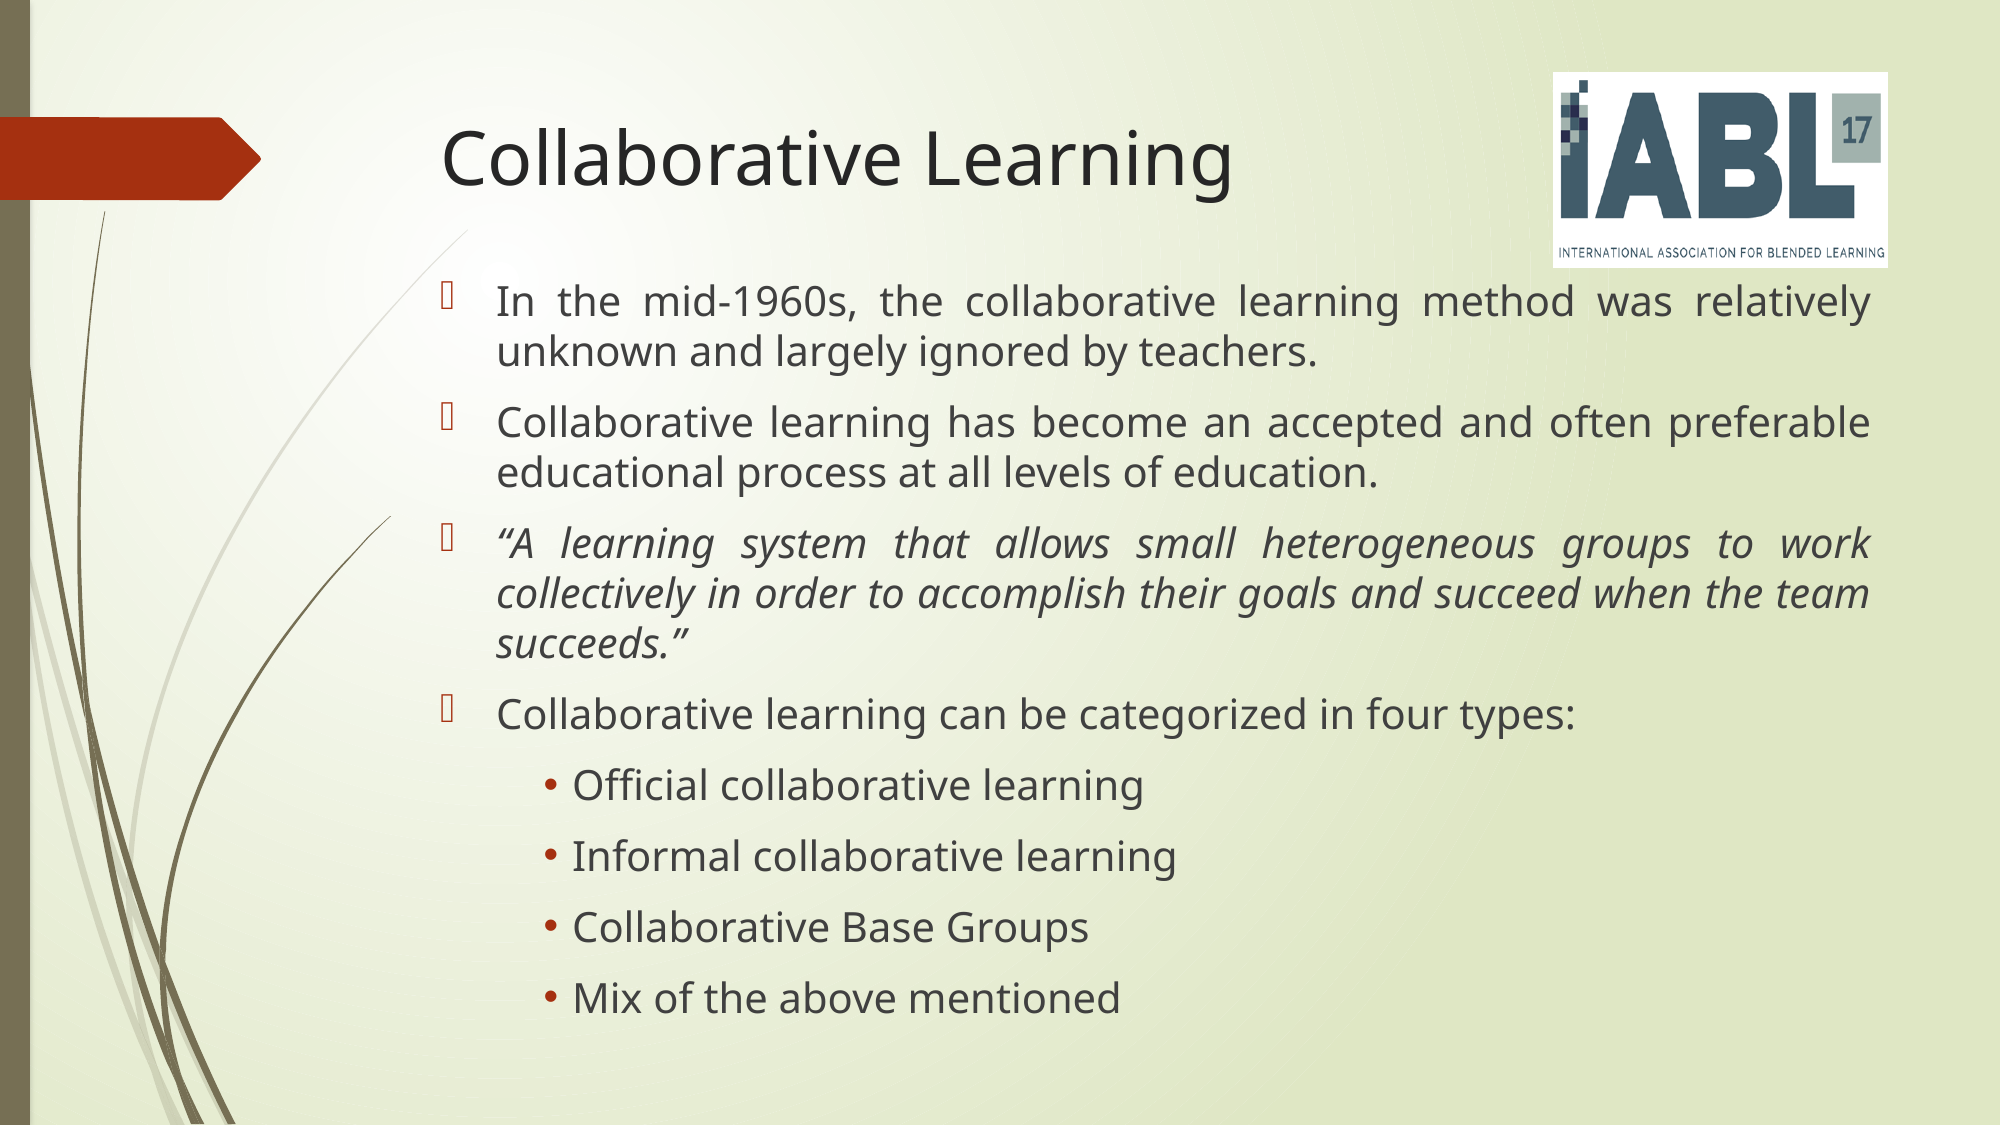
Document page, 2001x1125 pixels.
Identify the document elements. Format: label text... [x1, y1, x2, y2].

title Collaborative Learning [425, 102, 1548, 267]
picture [1553, 72, 1888, 268]
list In the mid-1960s, the collaborative learning method was relatively unknown and largely ignored by teachers. Collaborative learning has become an accepted and often preferable educational process at all levels of education. “A learning system that allows small heterogeneous groups to work collectively in order to accomplish their goals and succeed when the team succeeds.” Collaborative learning can be categorized in four types: Official collaborative learning Informal collaborative learning Collaborative Base Groups Mix of the above mentioned [424, 267, 1887, 1108]
